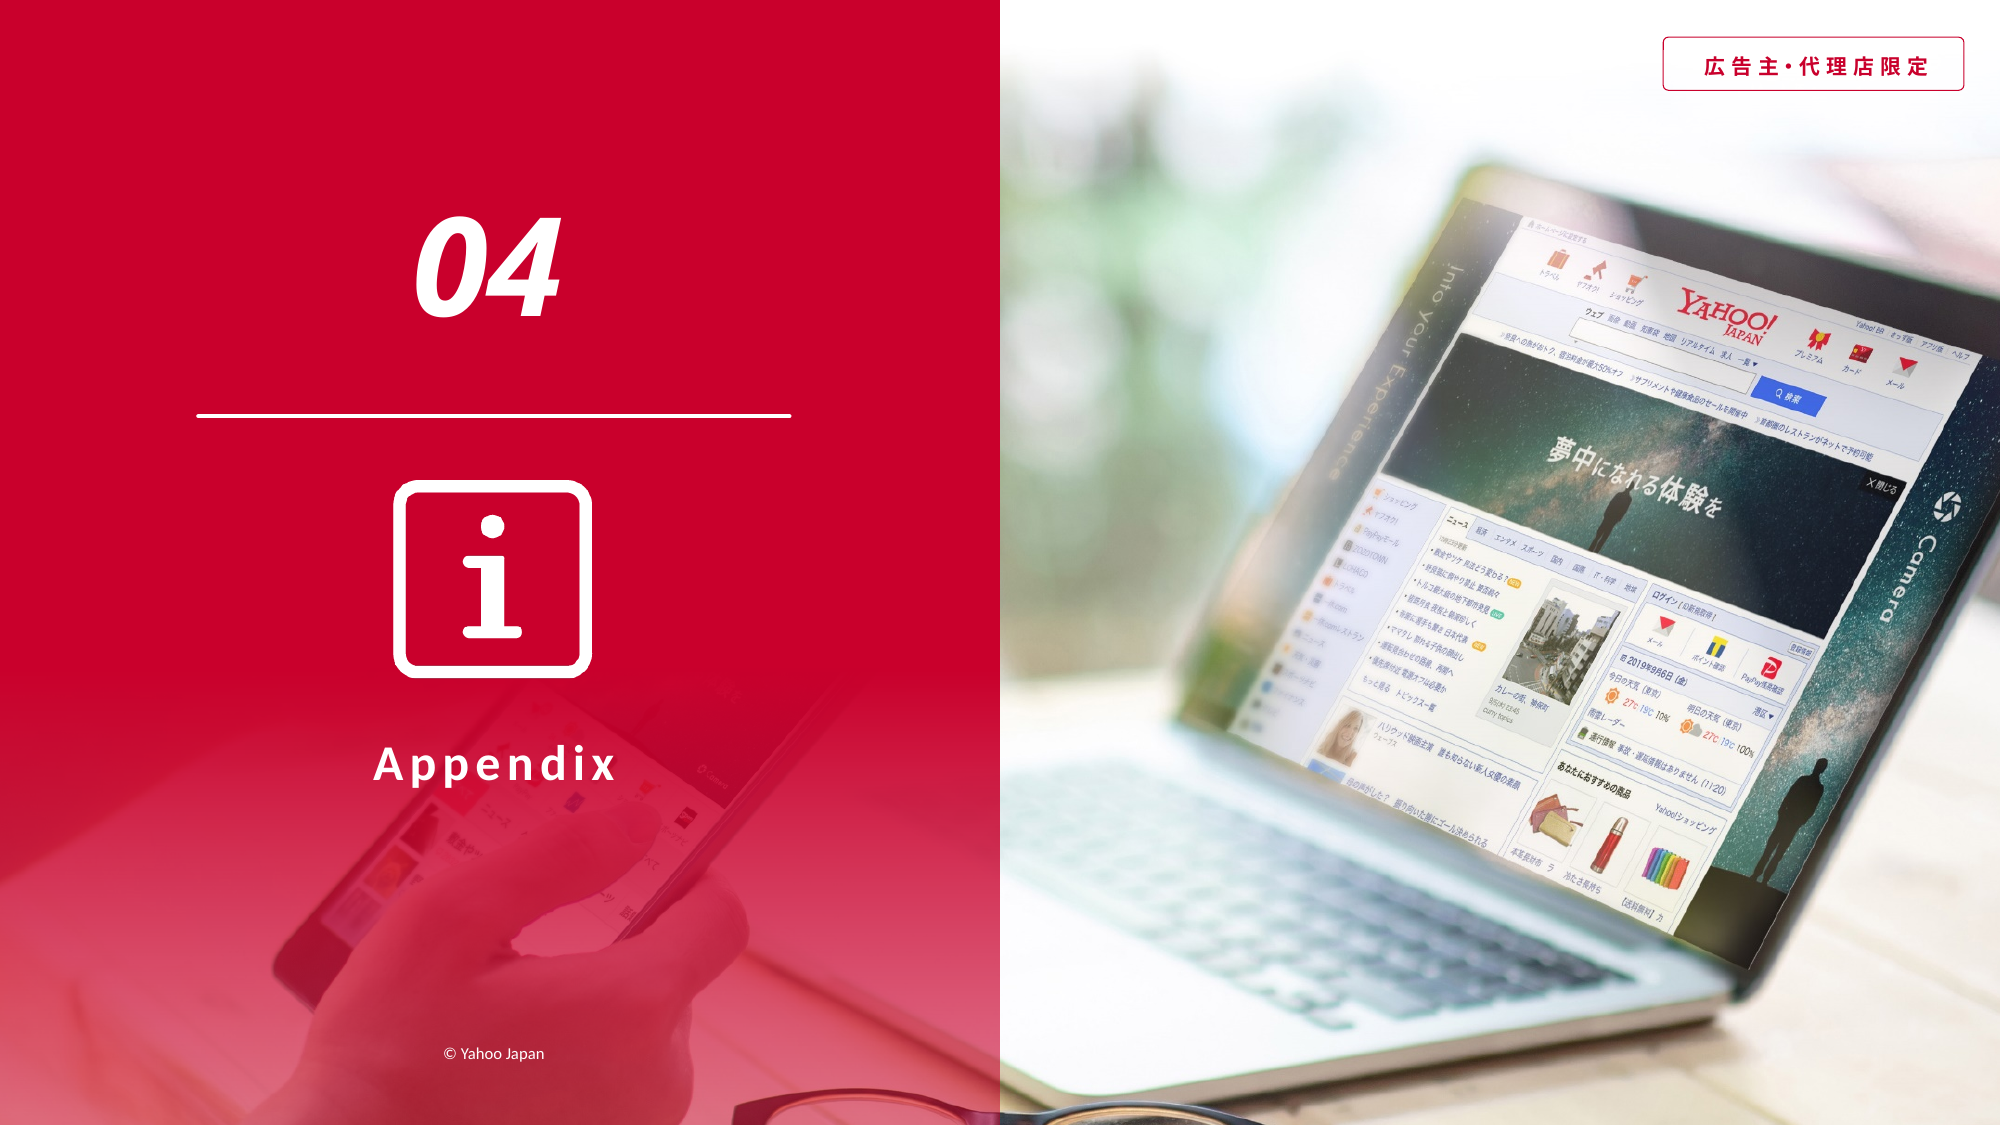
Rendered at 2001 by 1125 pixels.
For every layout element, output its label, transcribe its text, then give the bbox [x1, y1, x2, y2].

list 04 [397, 171, 587, 346]
list Appendix [198, 723, 790, 956]
picture [1000, 0, 2000, 1125]
picture [361, 454, 622, 696]
